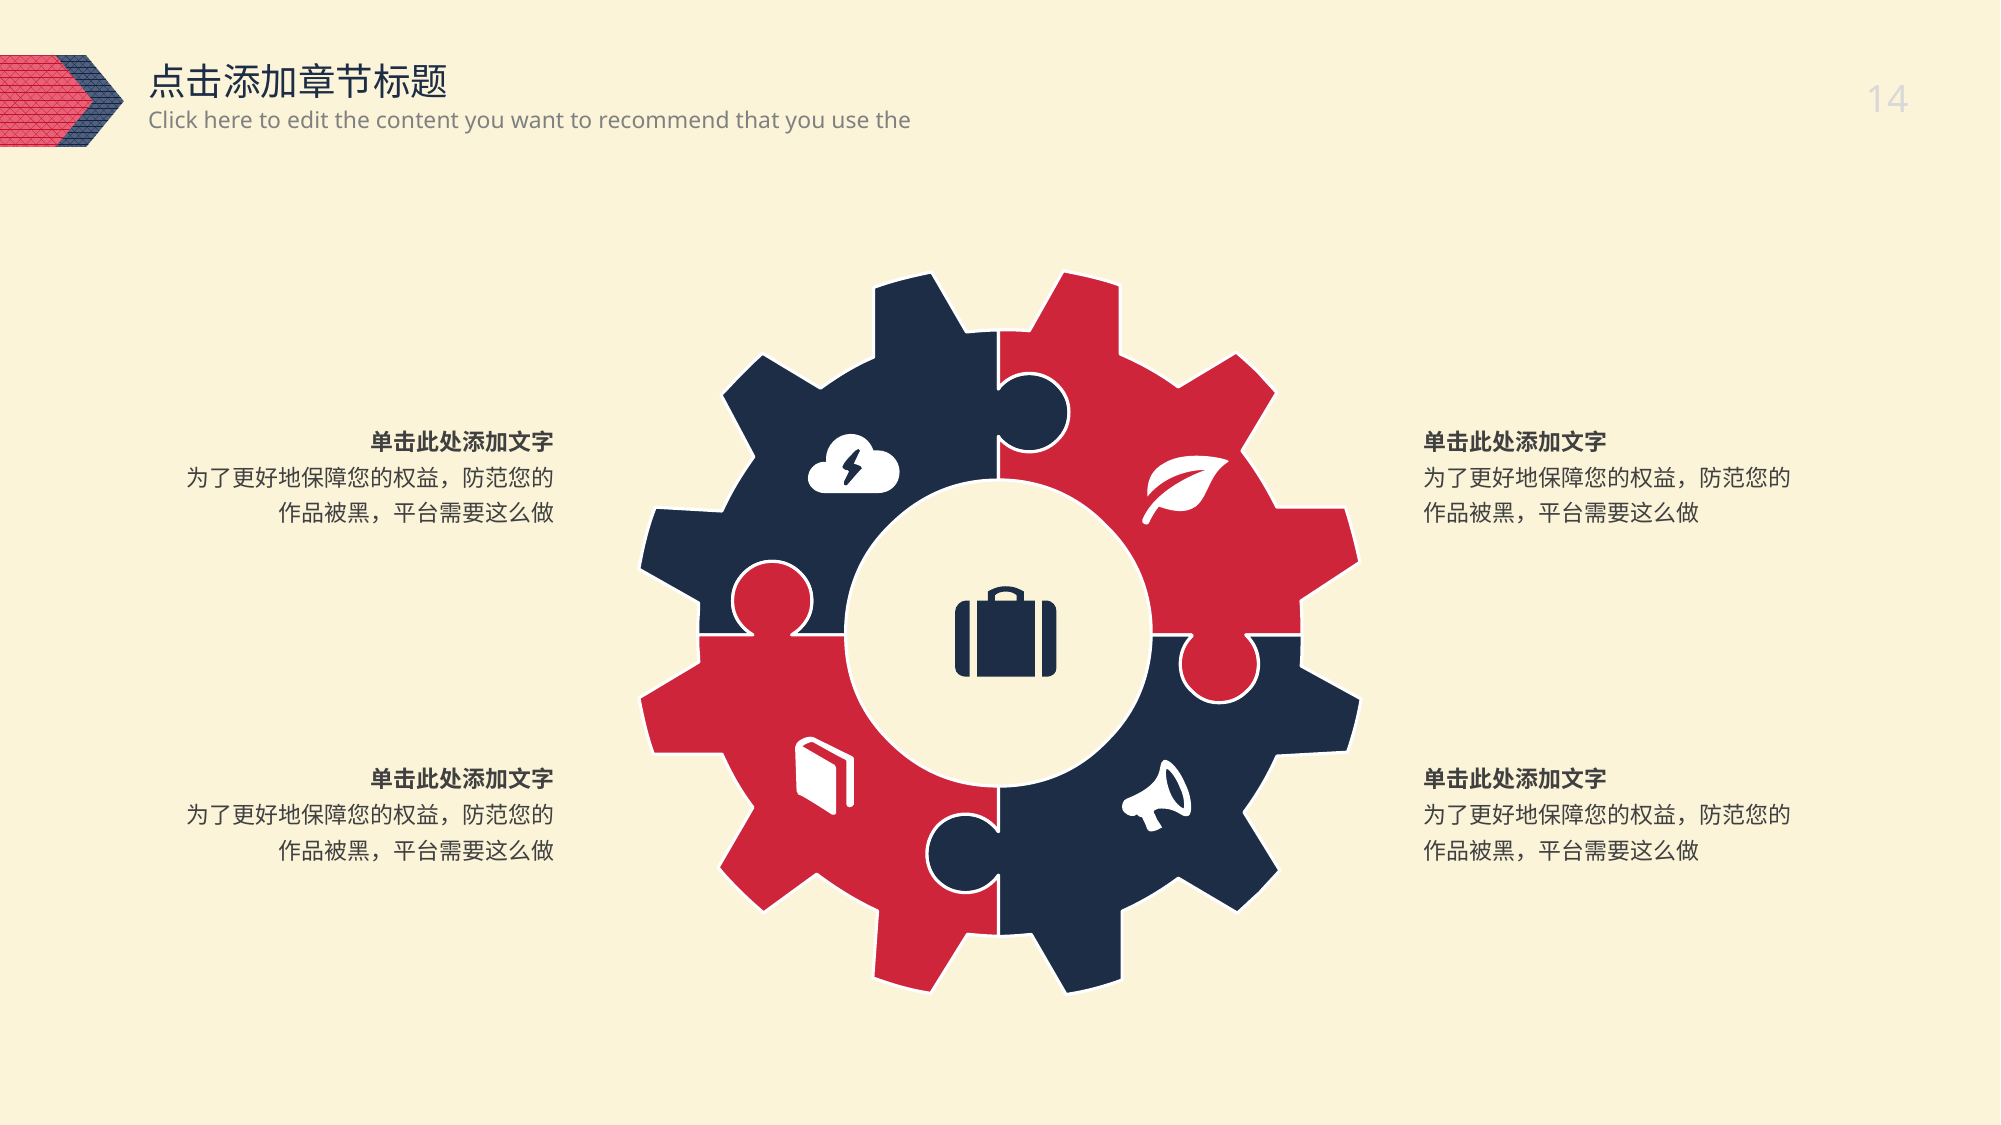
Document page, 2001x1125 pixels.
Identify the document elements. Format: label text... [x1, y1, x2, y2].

list Click here to edit the content you want to recommend that you use the [133, 101, 1427, 152]
text_box [638, 271, 1068, 634]
text_box [638, 561, 999, 994]
text_box [955, 600, 970, 677]
text_box [927, 634, 1362, 995]
text_box [998, 270, 1360, 702]
list 点击添加章节标题 [133, 55, 1427, 101]
text_box [1122, 759, 1192, 832]
text_box [1042, 600, 1057, 677]
text_box [1142, 455, 1229, 525]
text_box 单击此处添加文字 为了更好地保障您的权益，防范您的作品被黑，平台需要这么做 [1408, 749, 1829, 872]
text_box 单击此处添加文字 为了更好地保障您的权益，防范您的作品被黑，平台需要这么做 [149, 412, 570, 534]
text_box [795, 736, 854, 815]
text_box 单击此处添加文字 为了更好地保障您的权益，防范您的作品被黑，平台需要这么做 [1408, 412, 1829, 534]
text_box 单击此处添加文字 为了更好地保障您的权益，防范您的作品被黑，平台需要这么做 [149, 749, 570, 872]
text_box [977, 586, 1035, 677]
text_box [807, 433, 900, 494]
